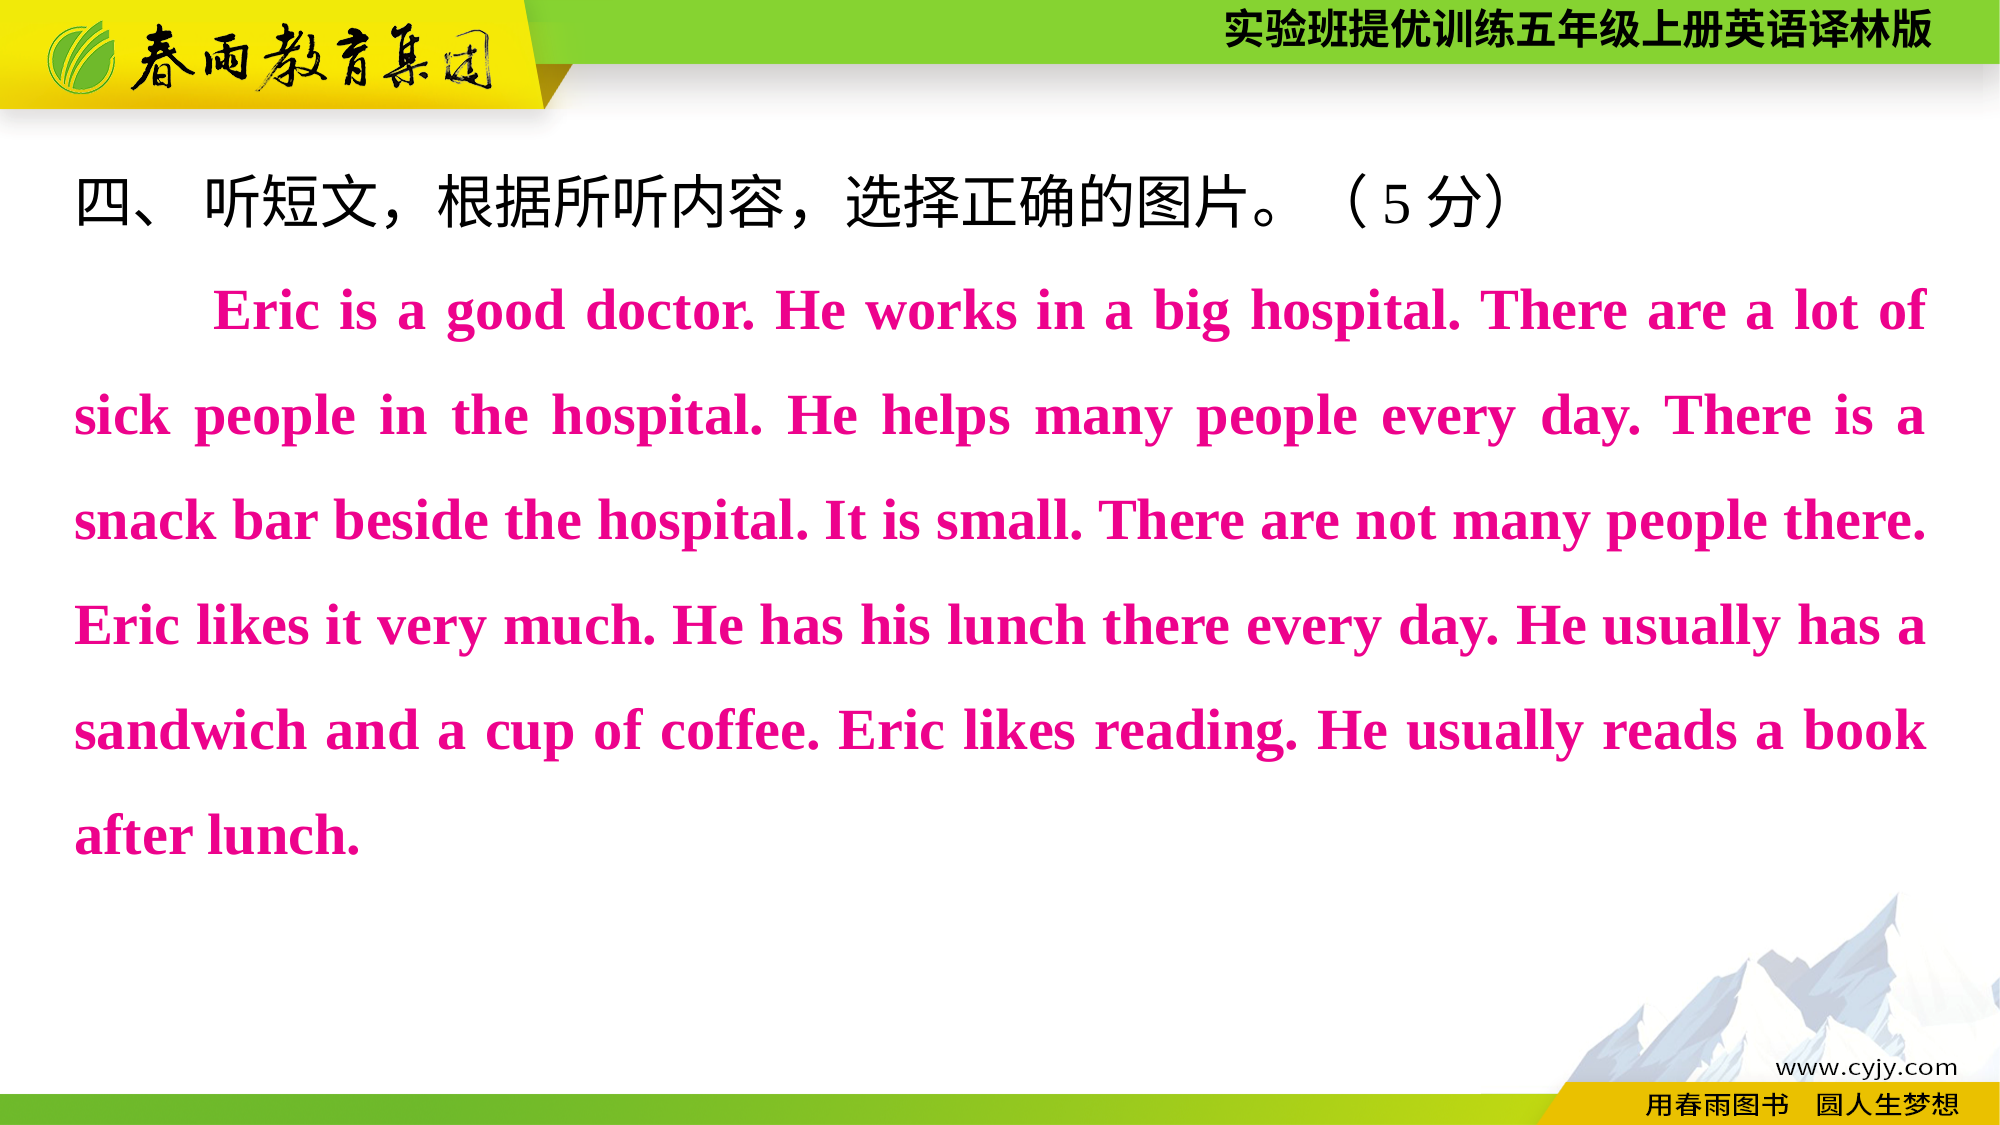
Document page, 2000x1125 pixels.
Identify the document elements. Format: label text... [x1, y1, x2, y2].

list 四、 听短文，根据所听内容，选择正确的图片。（5分） [59, 122, 1944, 228]
text_box Eric is a good doctor. He works in a big hospital. There are a lot of sick people in the hospital. He helps many people every day. There is a snack bar beside the hospital. It is small. There are not many people there. Eric likes it very much. He has his lunch there every day. He usually has a sandwich and a cup of coffee. Eric likes reading. He usually reads a book after lunch. [59, 228, 1944, 874]
picture [0, 0, 2000, 1125]
